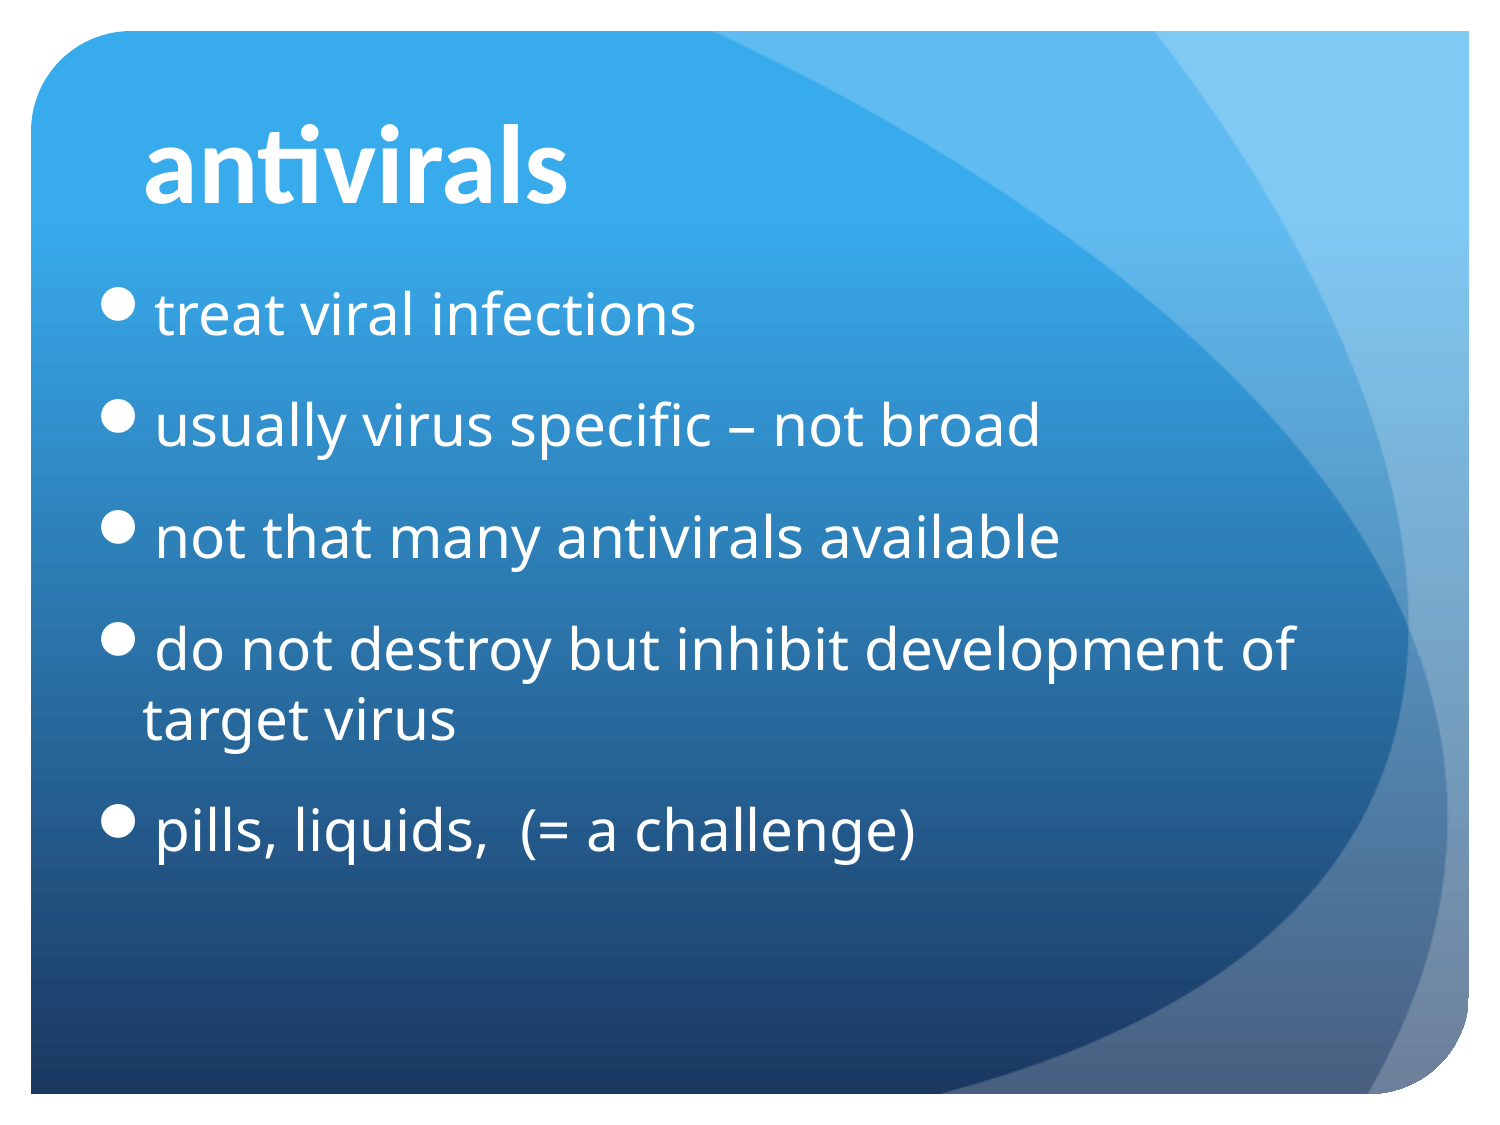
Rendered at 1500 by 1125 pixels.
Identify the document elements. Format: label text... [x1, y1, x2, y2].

title antivirals [127, 62, 1372, 234]
list treat viral infections usually virus specific – not broad not that many antivirals available do not destroy but inhibit development of target virus pills, liquids, (= a challenge) [81, 269, 1426, 1017]
picture [24, 30, 1473, 1094]
